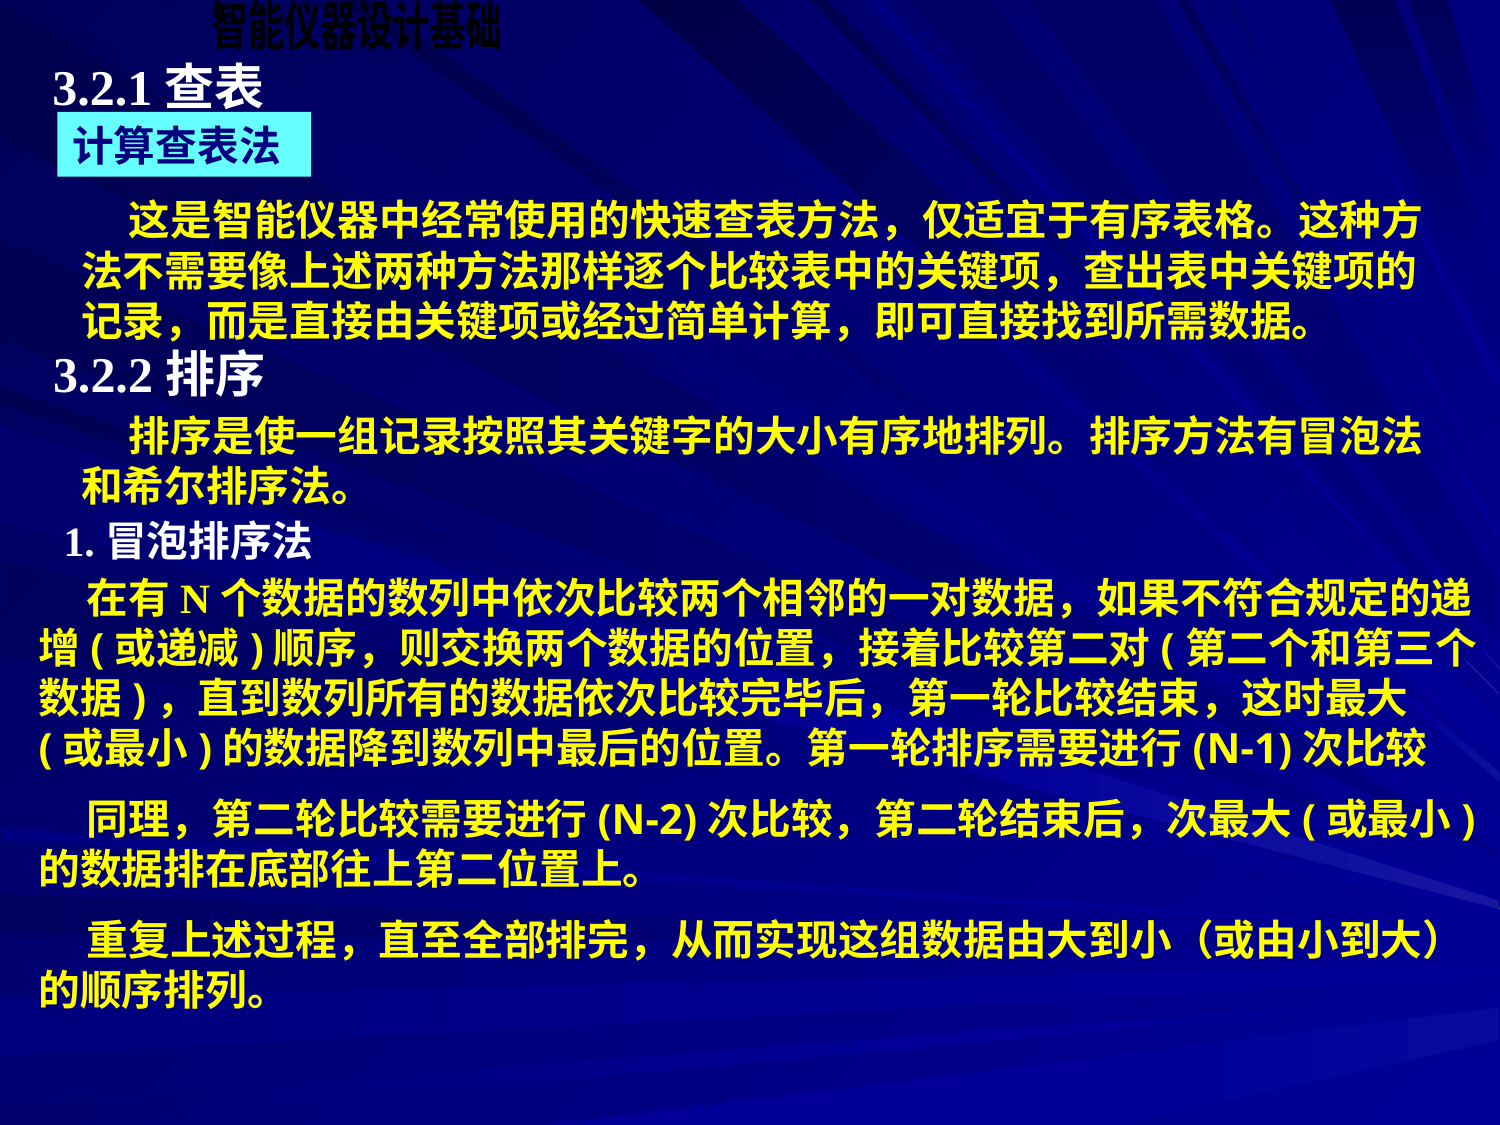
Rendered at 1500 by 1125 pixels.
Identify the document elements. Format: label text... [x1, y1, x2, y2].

text_box 计算查表法 [57, 111, 312, 177]
text_box 排序是使一组记录按照其关键字的大小有序地排列。排序方法有冒泡法和希尔排序法。 [66, 402, 1457, 518]
text_box 这是智能仪器中经常使用的快速查表方法，仅适宜于有序表格。这种方法不需要像上述两种方法那样逐个比较表中的关键项，查出表中关键项的记录，而是直接由关键项或经过简单计算，即可直接找到所需数据。 [66, 186, 1457, 352]
text_box 3.2.2排序 [38, 335, 283, 410]
text_box 在有N个数据的数列中依次比较两个相邻的一对数据，如果不符合规定的递增(或递减)顺序，则交换两个数据的位置，接着比较第二对(第二个和第三个数据)，直到数列所有的数据依次比较完毕后，第一轮比较结束，这时最大(或最小)的数据降到数列中最后的位置。第一轮排序需要进行(N-1)次比较 同理，第二轮比较需要进行(N-2)次比较，第二轮结束后，次最大(或最小)的数据排在底部往上第二位置上。 重复上述过程，直至全部排完，从而实现这组数据由大到小（或由小到大）的顺序排列。 [23, 564, 1499, 1022]
text_box 1.冒泡排序法 [48, 507, 612, 564]
text_box 3.2.1查表 [37, 48, 282, 123]
